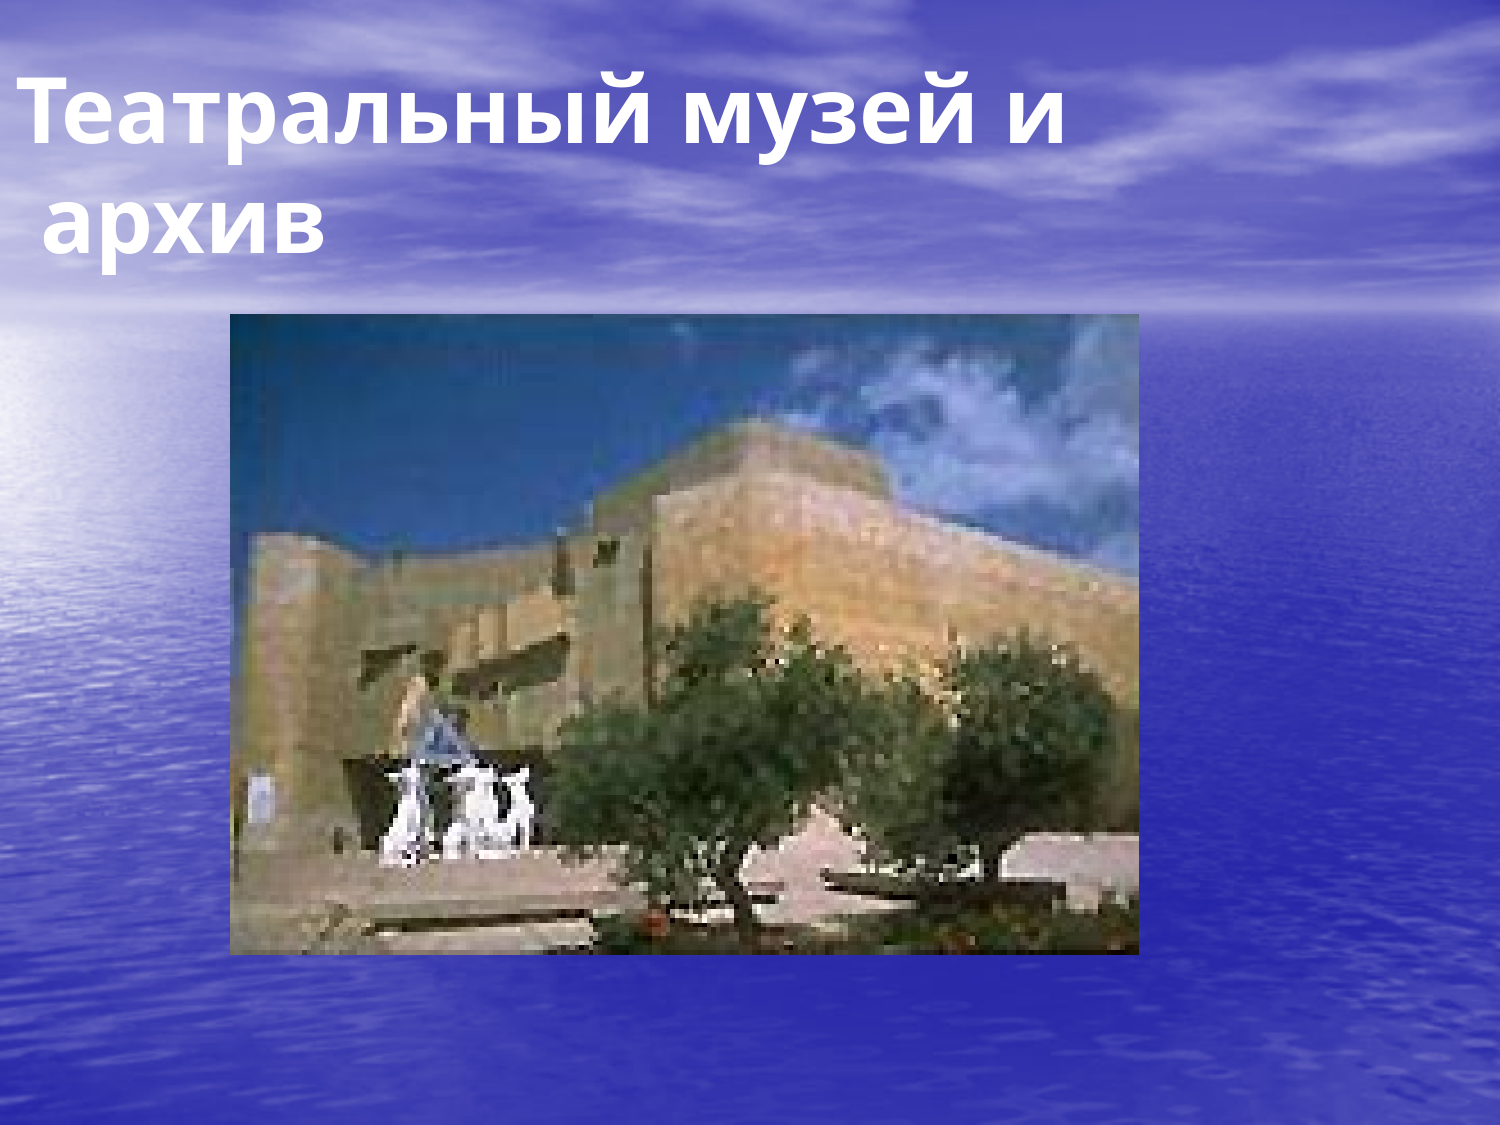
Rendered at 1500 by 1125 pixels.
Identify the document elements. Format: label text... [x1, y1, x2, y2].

title Театральный музей и архив [0, 47, 1351, 276]
picture [229, 314, 1139, 956]
